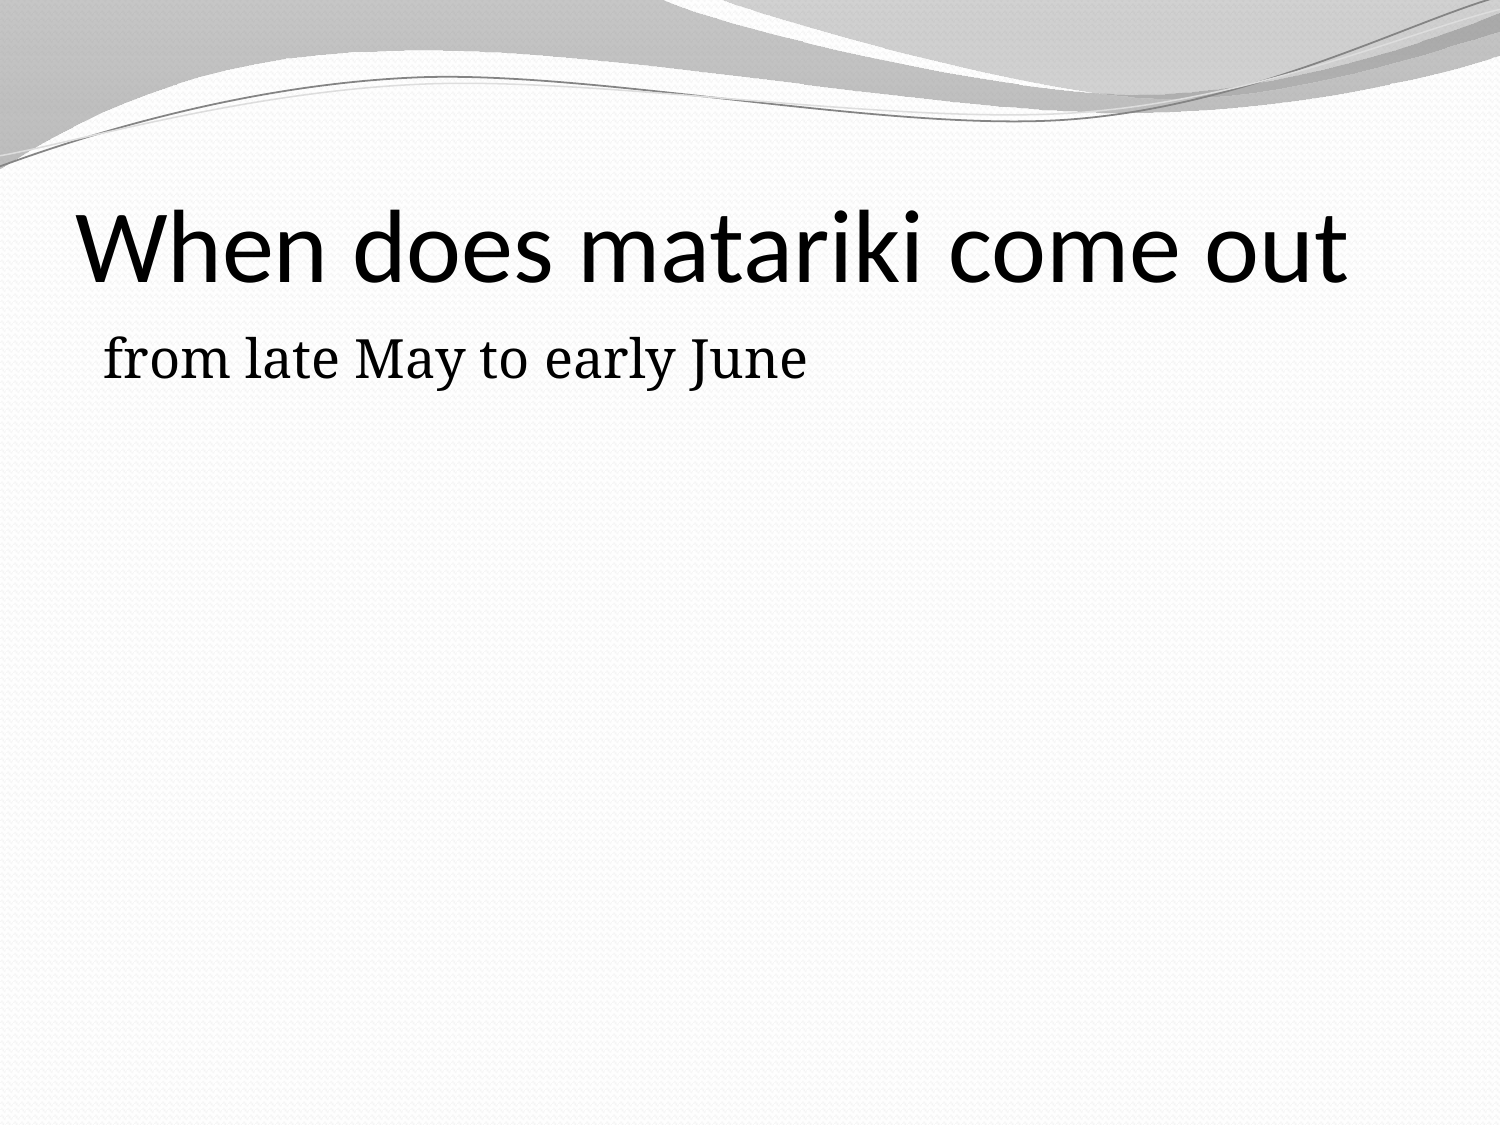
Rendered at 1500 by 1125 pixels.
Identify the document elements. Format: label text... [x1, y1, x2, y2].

title When does matariki come out [75, 115, 1425, 303]
list from late May to early June [75, 317, 1425, 1038]
